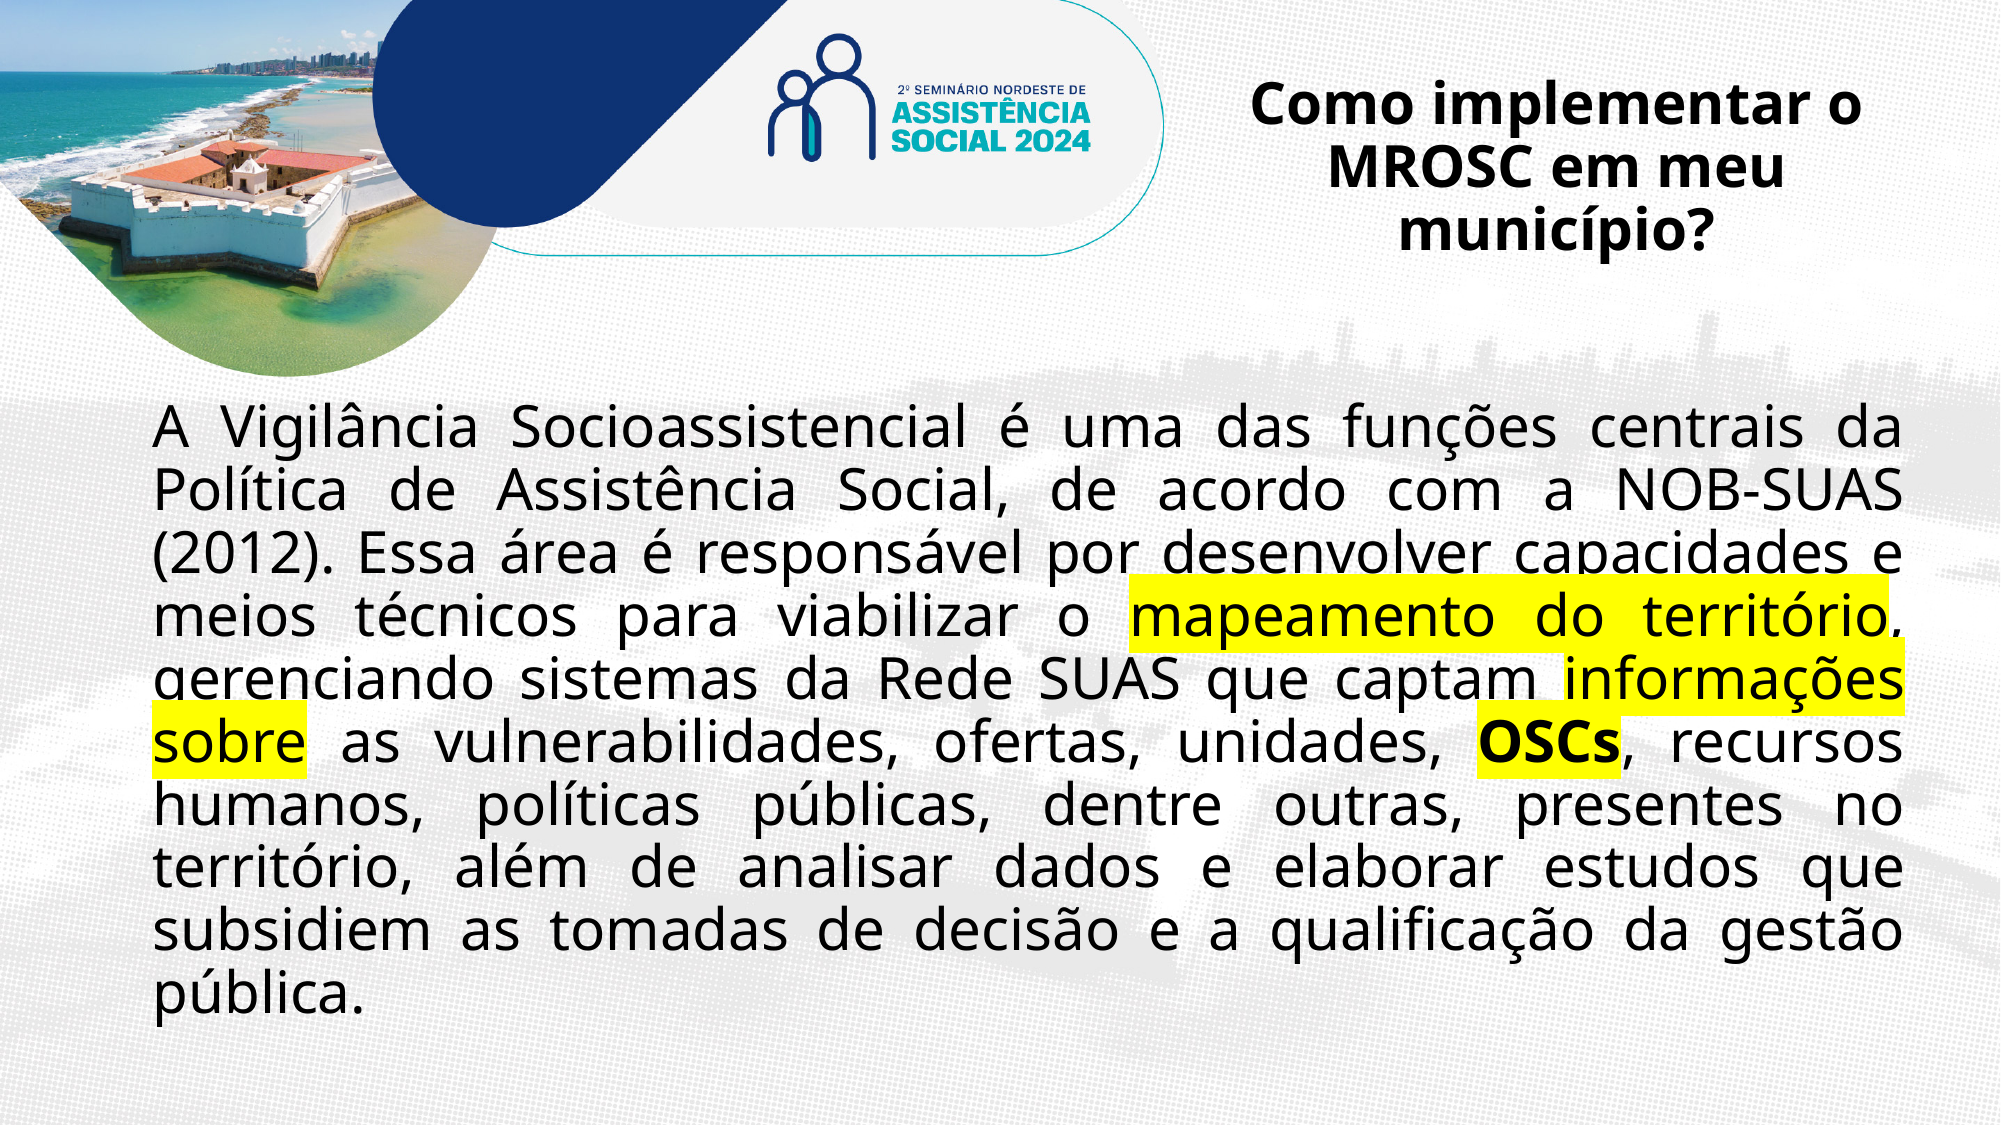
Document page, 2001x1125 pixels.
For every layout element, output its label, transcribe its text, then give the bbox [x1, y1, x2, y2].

picture [0, 0, 2001, 1125]
list A Vigilância Socioassistencial é uma das funções centrais da Política de Assistência Social, de acordo com a NOB-SUAS (2012). Essa área é responsável por desenvolver capacidades e meios técnicos para viabilizar o mapeamento do território, gerenciando sistemas da Rede SUAS que captam informações sobre as vulnerabilidades, ofertas, unidades, OSCs, recursos humanos, políticas públicas, dentre outras, presentes no território, além de analisar dados e elaborar estudos que subsidiem as tomadas de decisão e a qualificação da gestão pública. [137, 389, 1920, 1104]
title Como implementar o MROSC em meu município? [1193, 59, 1920, 278]
